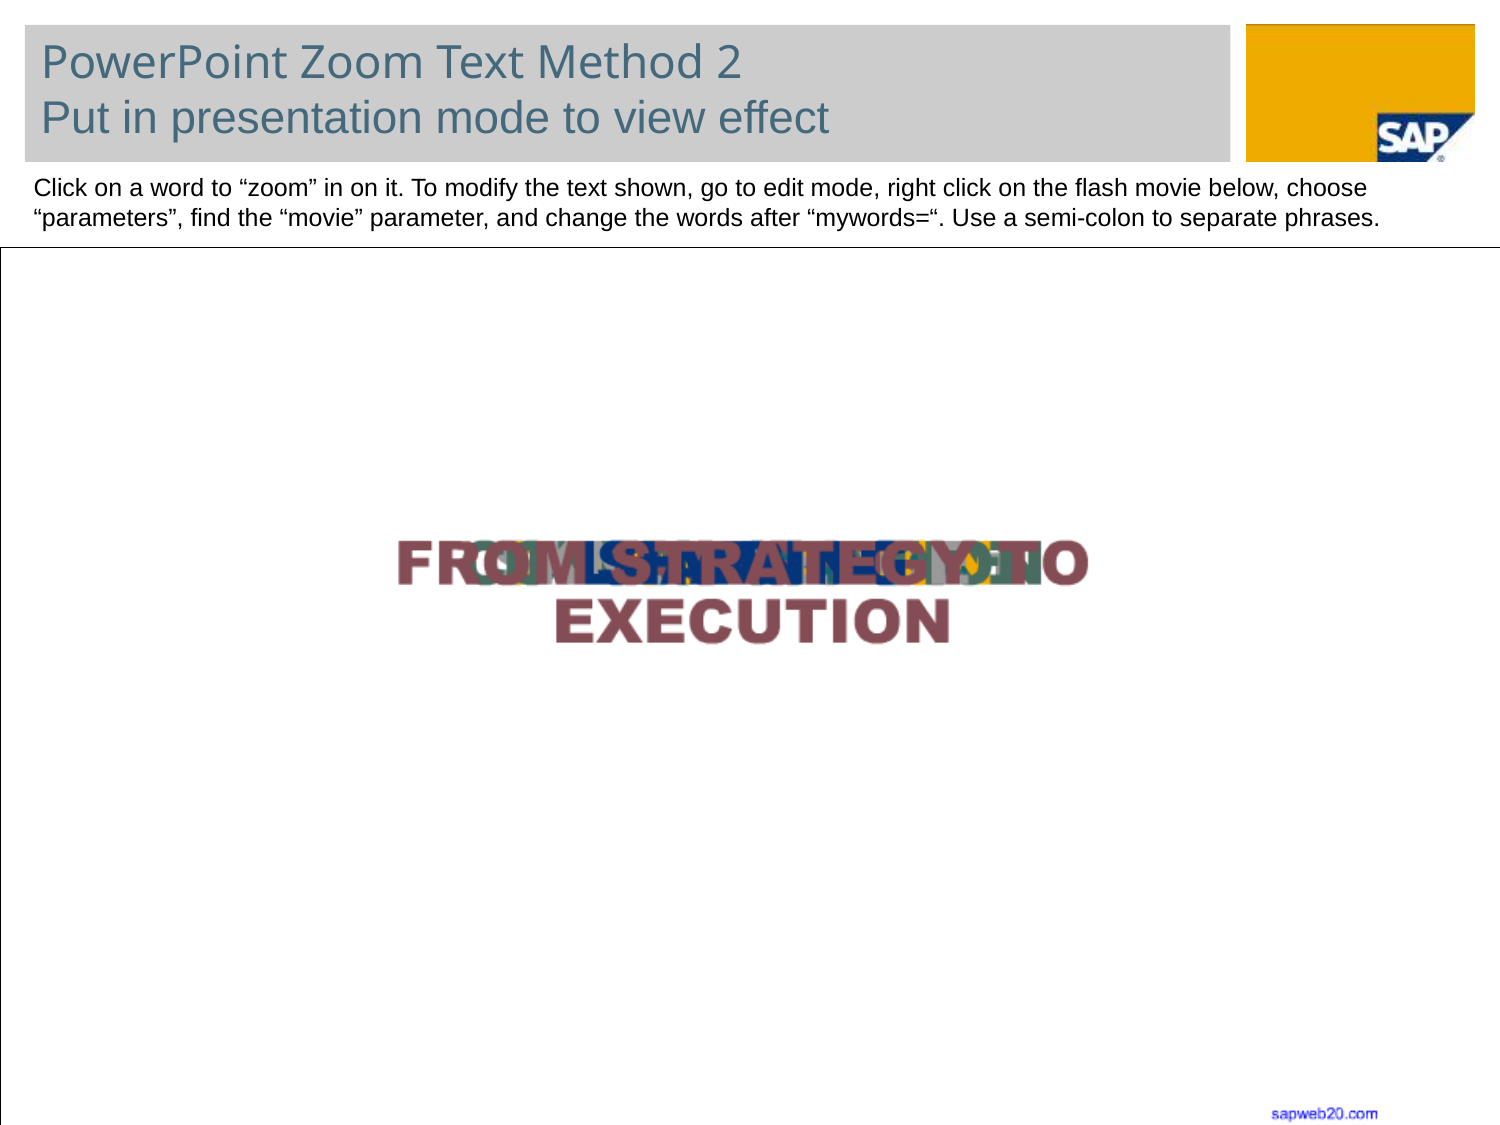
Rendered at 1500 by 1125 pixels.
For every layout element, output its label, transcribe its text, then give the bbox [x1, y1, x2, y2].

title PowerPoint Zoom Text Method 2 Put in presentation mode to view effect [40, 33, 1218, 151]
picture [1246, 24, 1475, 162]
text_box Click on a word to “zoom” in on it. To modify the text shown, go to edit mode, right click on the flash movie below, choose “parameters”, find the “movie” parameter, and change the words after “mywords=“. Use a semi-colon to separate phrases. [18, 164, 1457, 240]
picture [1, 248, 1500, 1125]
